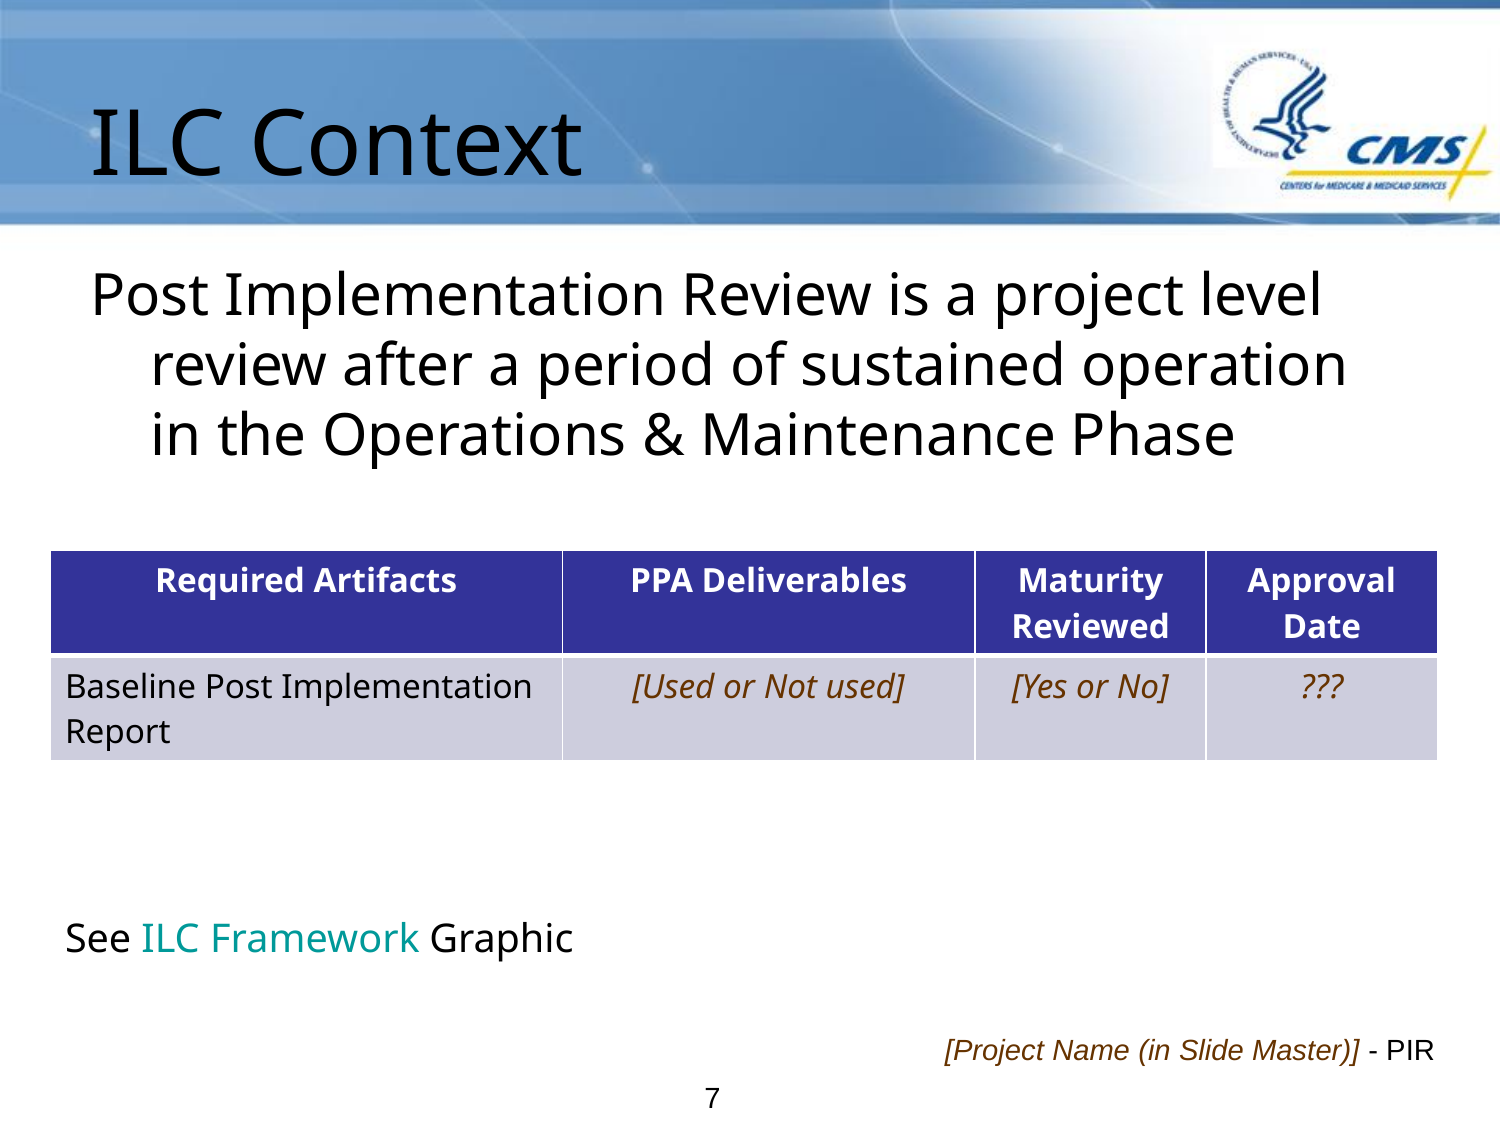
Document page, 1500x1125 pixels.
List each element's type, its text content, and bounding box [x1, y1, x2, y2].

table_cell [Yes or No] [976, 658, 1205, 760]
table_header Approval Date [1207, 551, 1437, 653]
table_header Maturity Reviewed [976, 551, 1205, 653]
footer [Project Name (in Slide Master)] - PIR [912, 1023, 1451, 1103]
text_box See ILC Framework Graphic [49, 849, 813, 975]
picture [0, 0, 1500, 1125]
table_cell ??? [1207, 658, 1437, 760]
table_header Required Artifacts [51, 551, 562, 653]
slide_number 7 [537, 1071, 888, 1125]
list Post Implementation Review is a project level review after a period of sustained operation in the Operations & Maintenance Phase [74, 249, 1426, 488]
table_cell [Used or Not used] [563, 658, 974, 760]
table_cell Baseline Post Implementation Report [51, 658, 562, 760]
table_header PPA Deliverables [563, 551, 974, 653]
title ILC Context [74, 44, 1426, 233]
